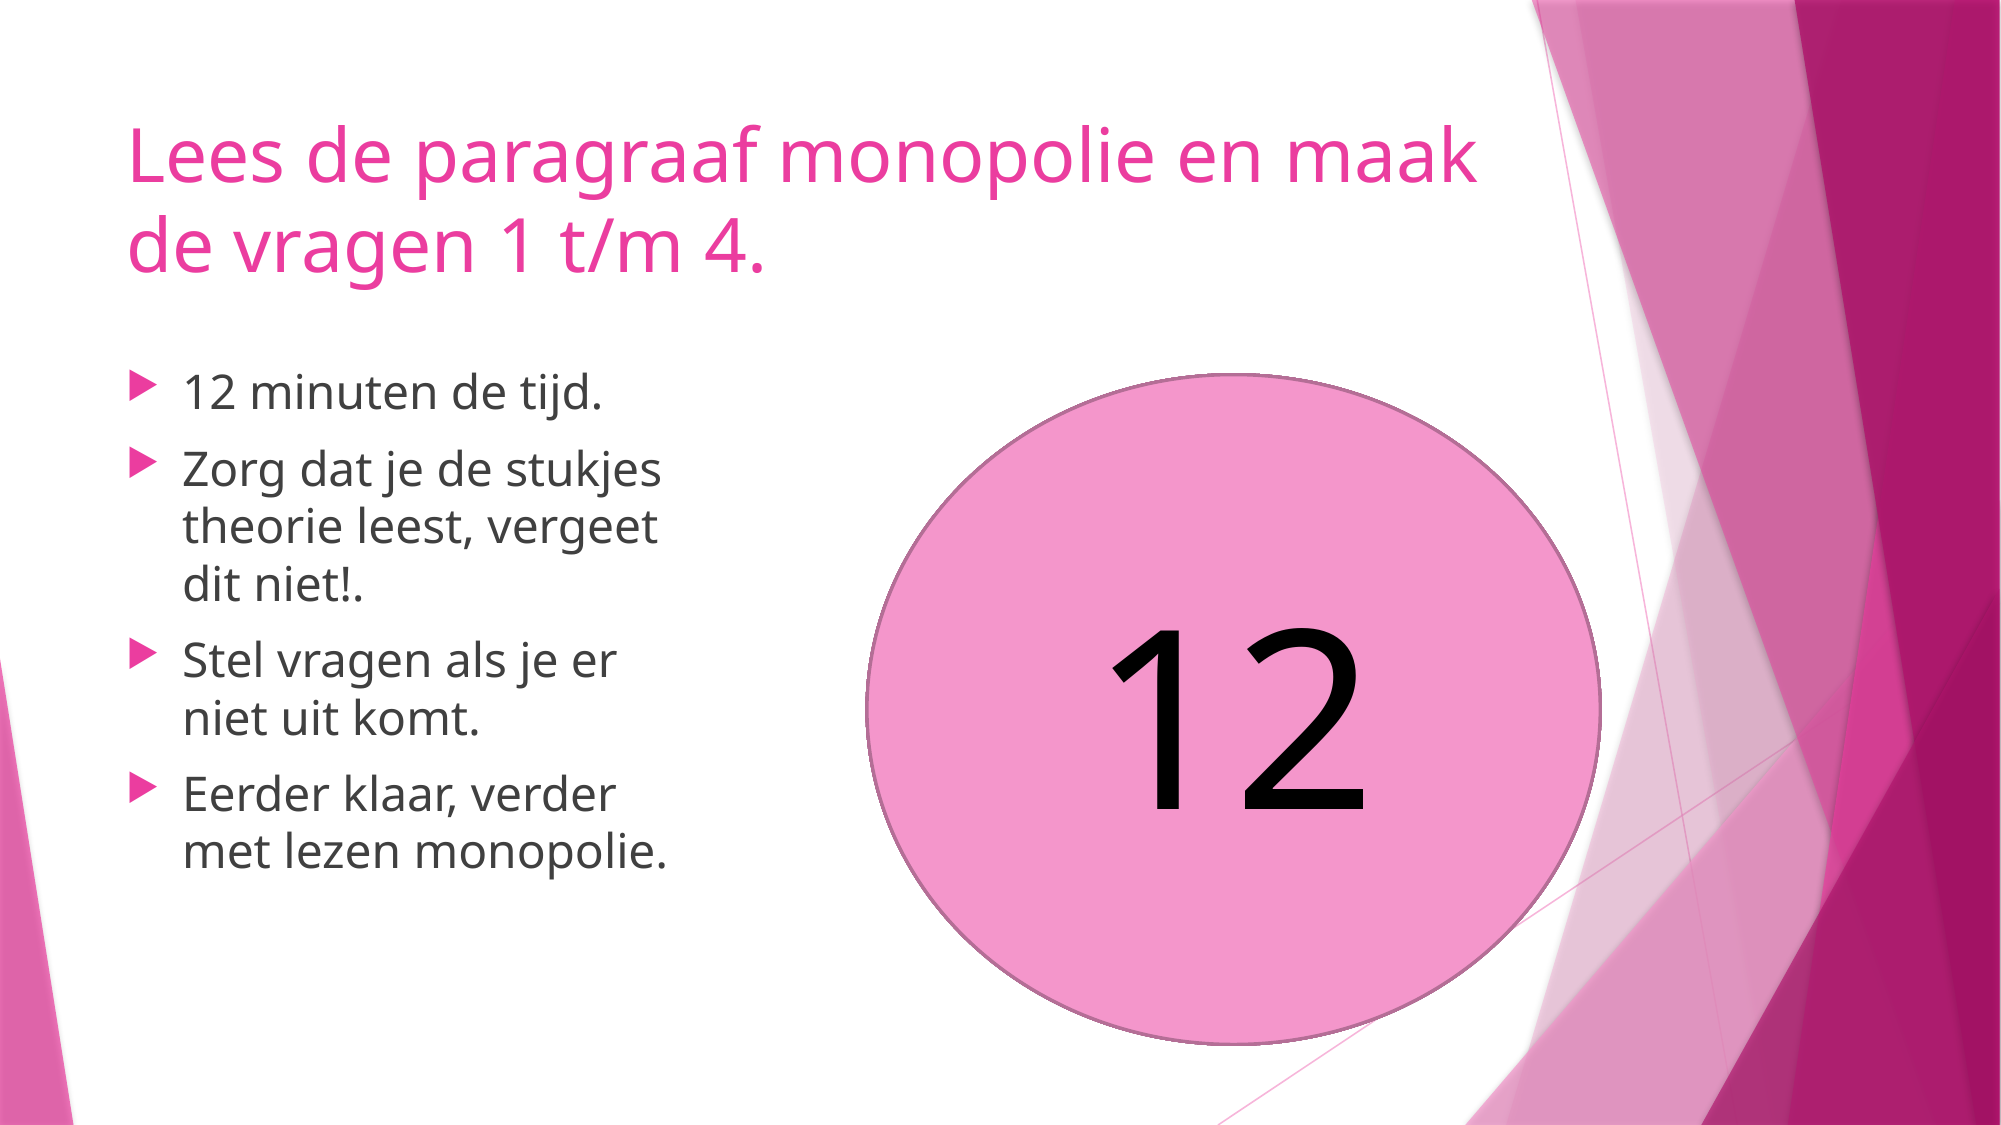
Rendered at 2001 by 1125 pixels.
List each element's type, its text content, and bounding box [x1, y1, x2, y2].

text_box 12 [865, 373, 1602, 1046]
list 12 minuten de tijd. Zorg dat je de stukjes theorie leest, vergeet dit niet!. Stel vragen als je er niet uit komt. Eerder klaar, verder met lezen monopolie. [111, 354, 689, 960]
title Lees de paragraaf monopolie en maak de vragen 1 t/m 4. [111, 99, 1522, 317]
